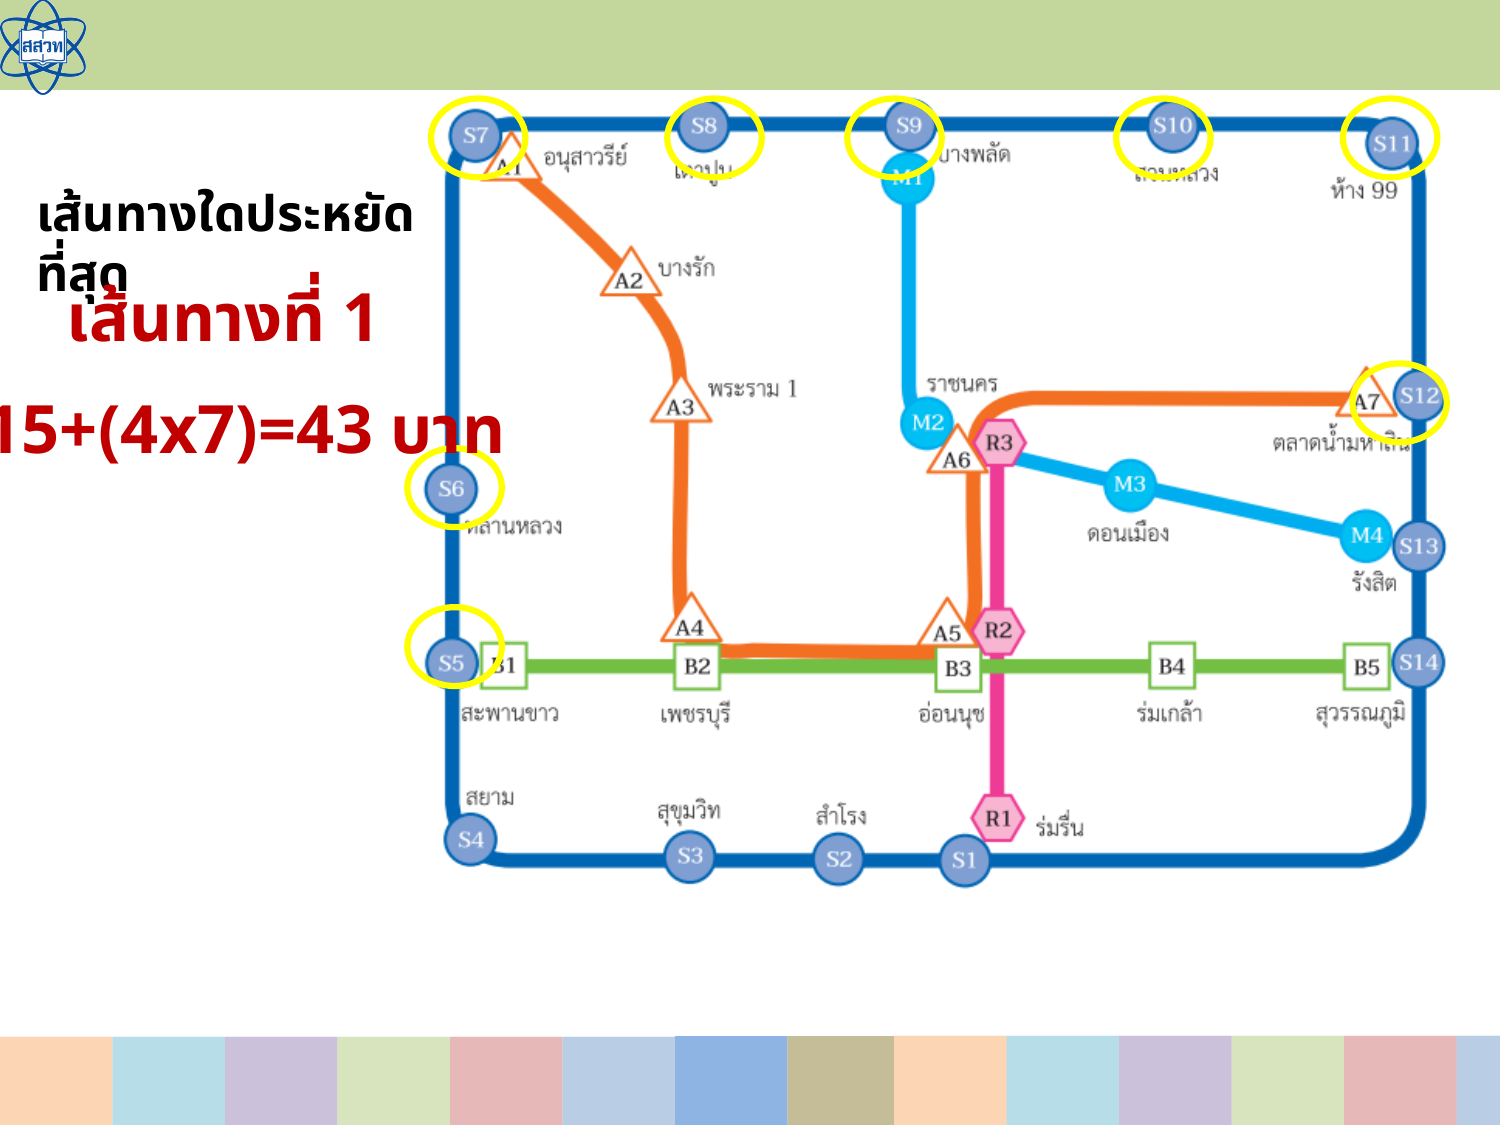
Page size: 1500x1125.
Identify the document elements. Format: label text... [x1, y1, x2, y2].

text_box 15+(4x7)=43 บาท [0, 379, 399, 475]
picture [404, 92, 1459, 896]
text_box เส้นทางใดประหยัดที่สุด [21, 174, 399, 310]
picture [0, 0, 86, 95]
text_box เส้นทางที่ 1 [52, 267, 396, 363]
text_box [407, 98, 1448, 687]
